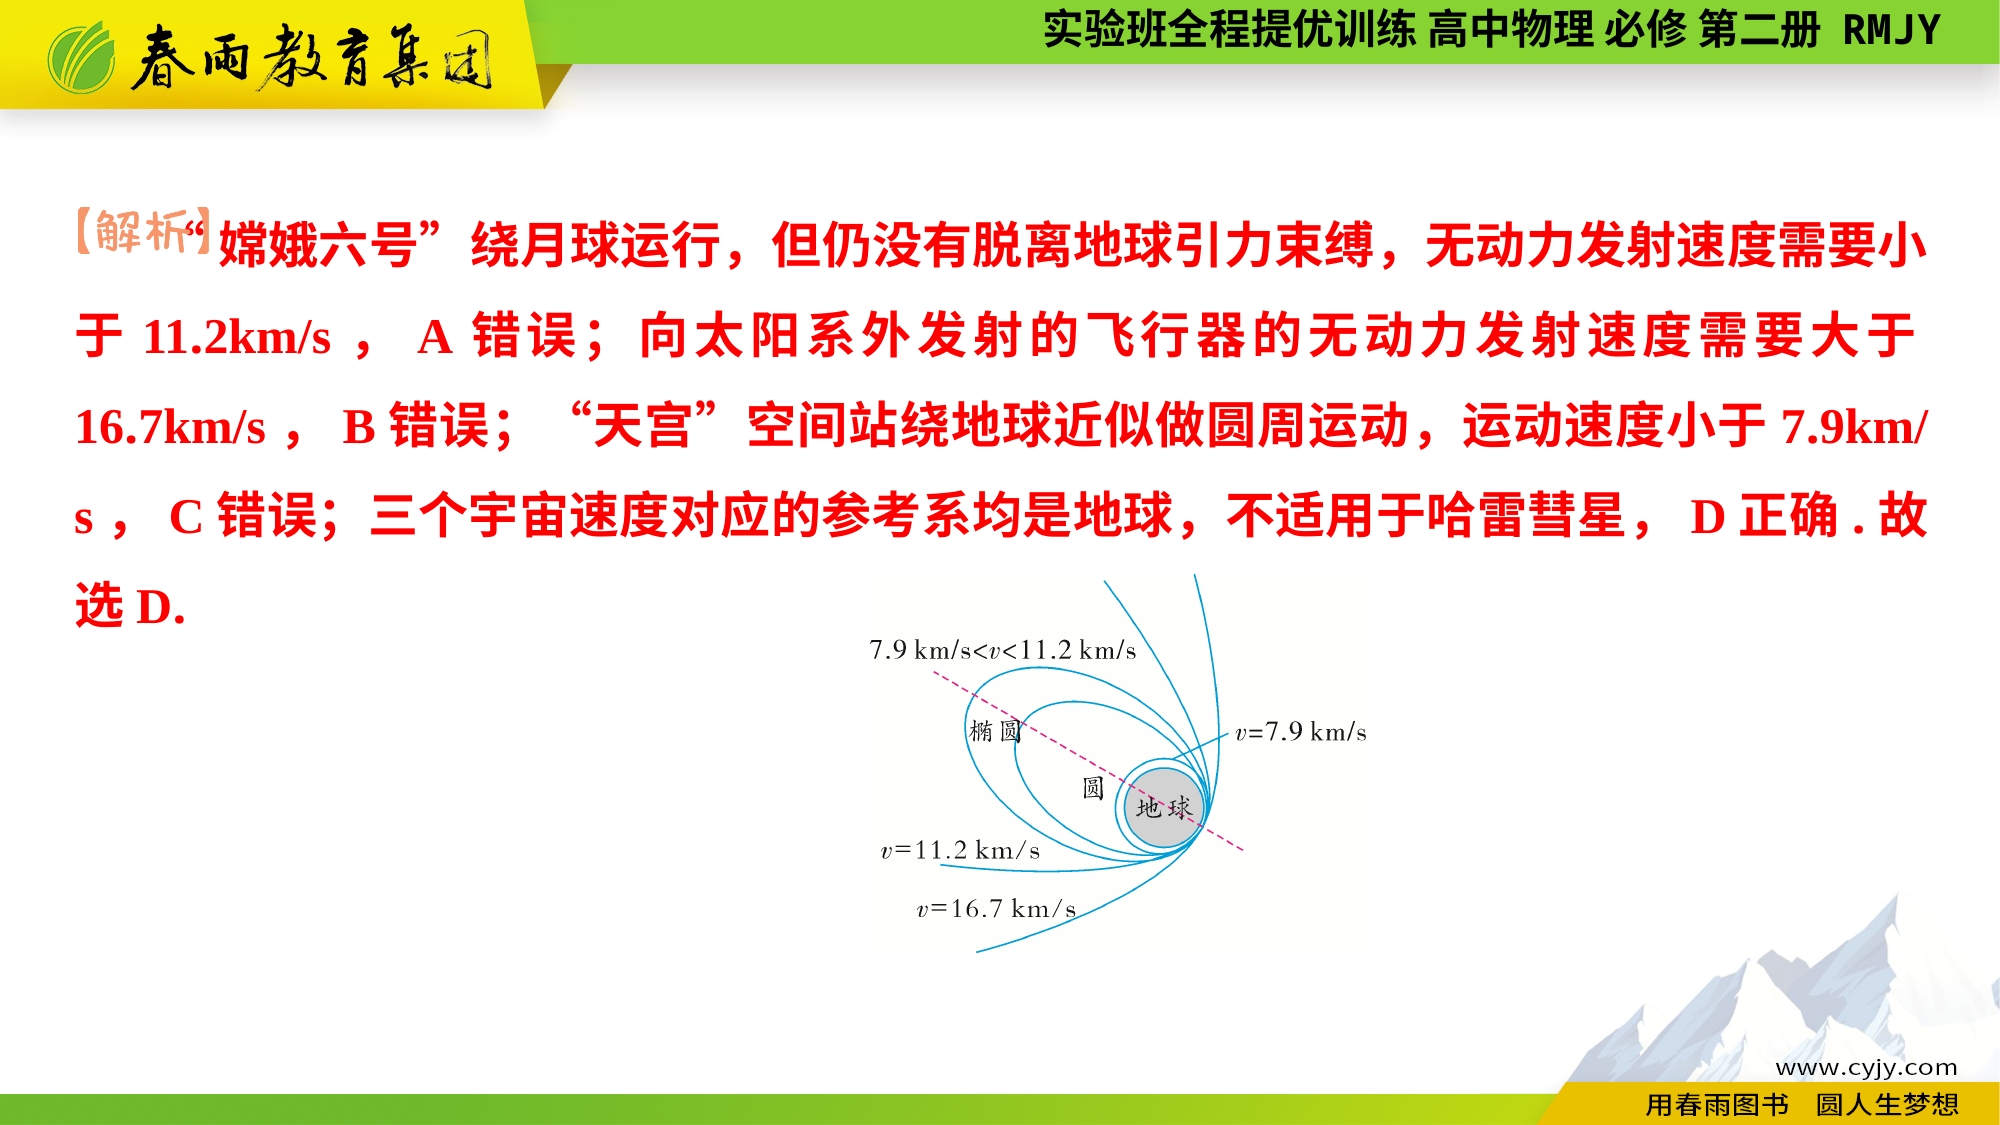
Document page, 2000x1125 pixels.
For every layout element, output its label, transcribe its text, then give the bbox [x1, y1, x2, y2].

picture [0, 0, 2000, 1125]
list “嫦娥六号”绕月球运行，但仍没有脱离地球引力束缚，无动力发射速度需要小于11.2km/s，A错误；向太阳系外发射的飞行器的无动力发射速度需要大于16.7km/s，B错误；“天宫”空间站绕地球近似做圆周运动，运动速度小于7.9km/s，C错误；三个宇宙速度对应的参考系均是地球，不适用于哈雷彗星，D正确.故选D. [59, 175, 1944, 646]
